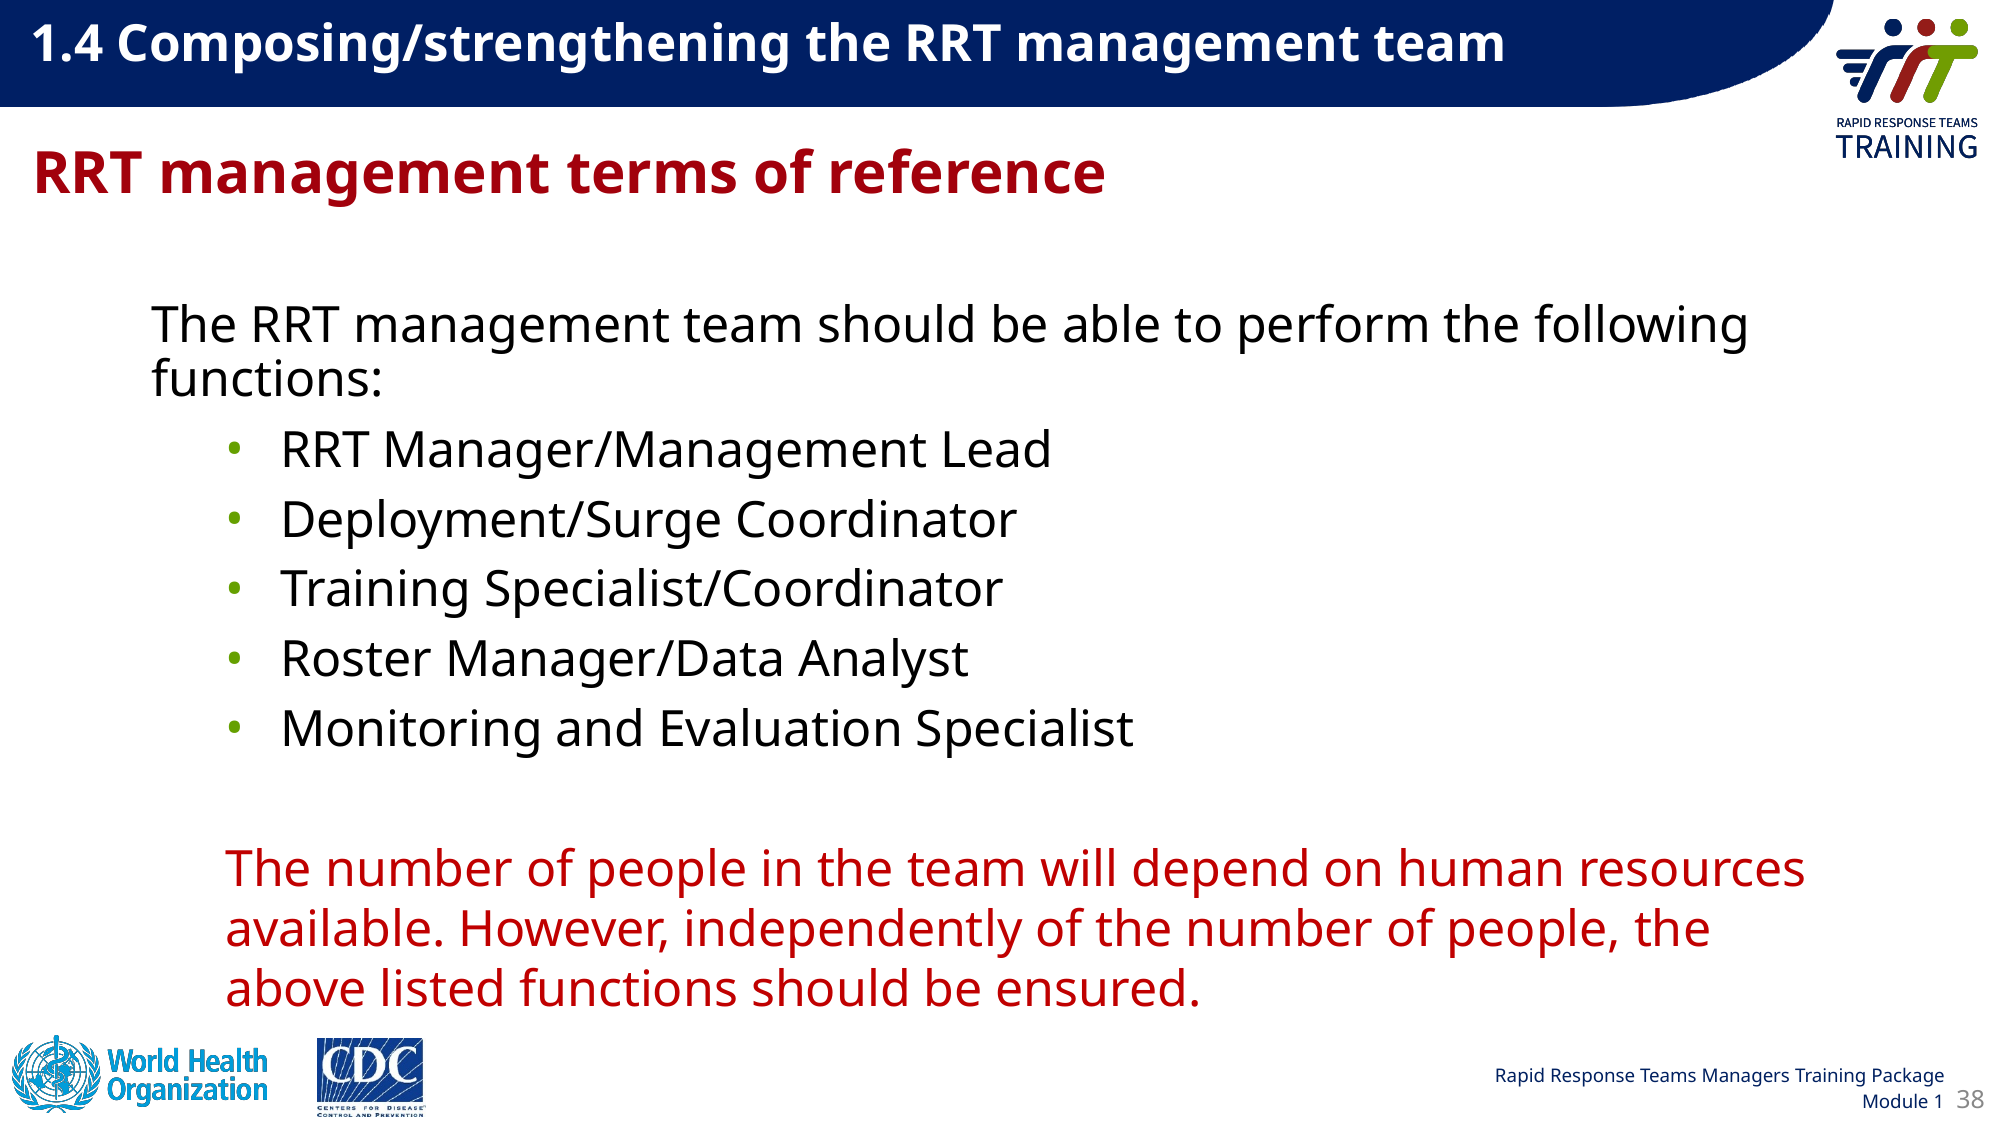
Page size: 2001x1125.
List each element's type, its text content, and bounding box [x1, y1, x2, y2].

picture [34, 1054, 43, 1078]
picture [30, 1083, 37, 1091]
picture [36, 1088, 78, 1105]
picture [22, 1062, 26, 1077]
picture [46, 1056, 54, 1062]
picture [50, 1108, 62, 1113]
picture [12, 1083, 48, 1113]
picture [40, 1062, 47, 1070]
picture [12, 1035, 54, 1068]
picture [59, 1035, 267, 1113]
list 1.4 Composing/strengthening the RRT management team [8, 9, 1808, 117]
text_box 38 [1557, 1075, 1993, 1121]
picture [219, 1057, 229, 1063]
list The RRT management team should be able to perform the following functions: RRT Manager/Management Lead Deployment/Surge Coordinator Training Specialist/Coordinator Roster Manager/Data Analyst Monitoring and Evaluation Specialist The number of people in the team will depend on human resources available. However, independently of the number of people, the above listed functions should be ensured. [142, 291, 1857, 1057]
picture [24, 1054, 36, 1087]
picture [317, 1057, 426, 1117]
picture [0, 0, 1978, 167]
text_box RRT management terms of reference [24, 135, 1537, 238]
picture [71, 1053, 90, 1091]
